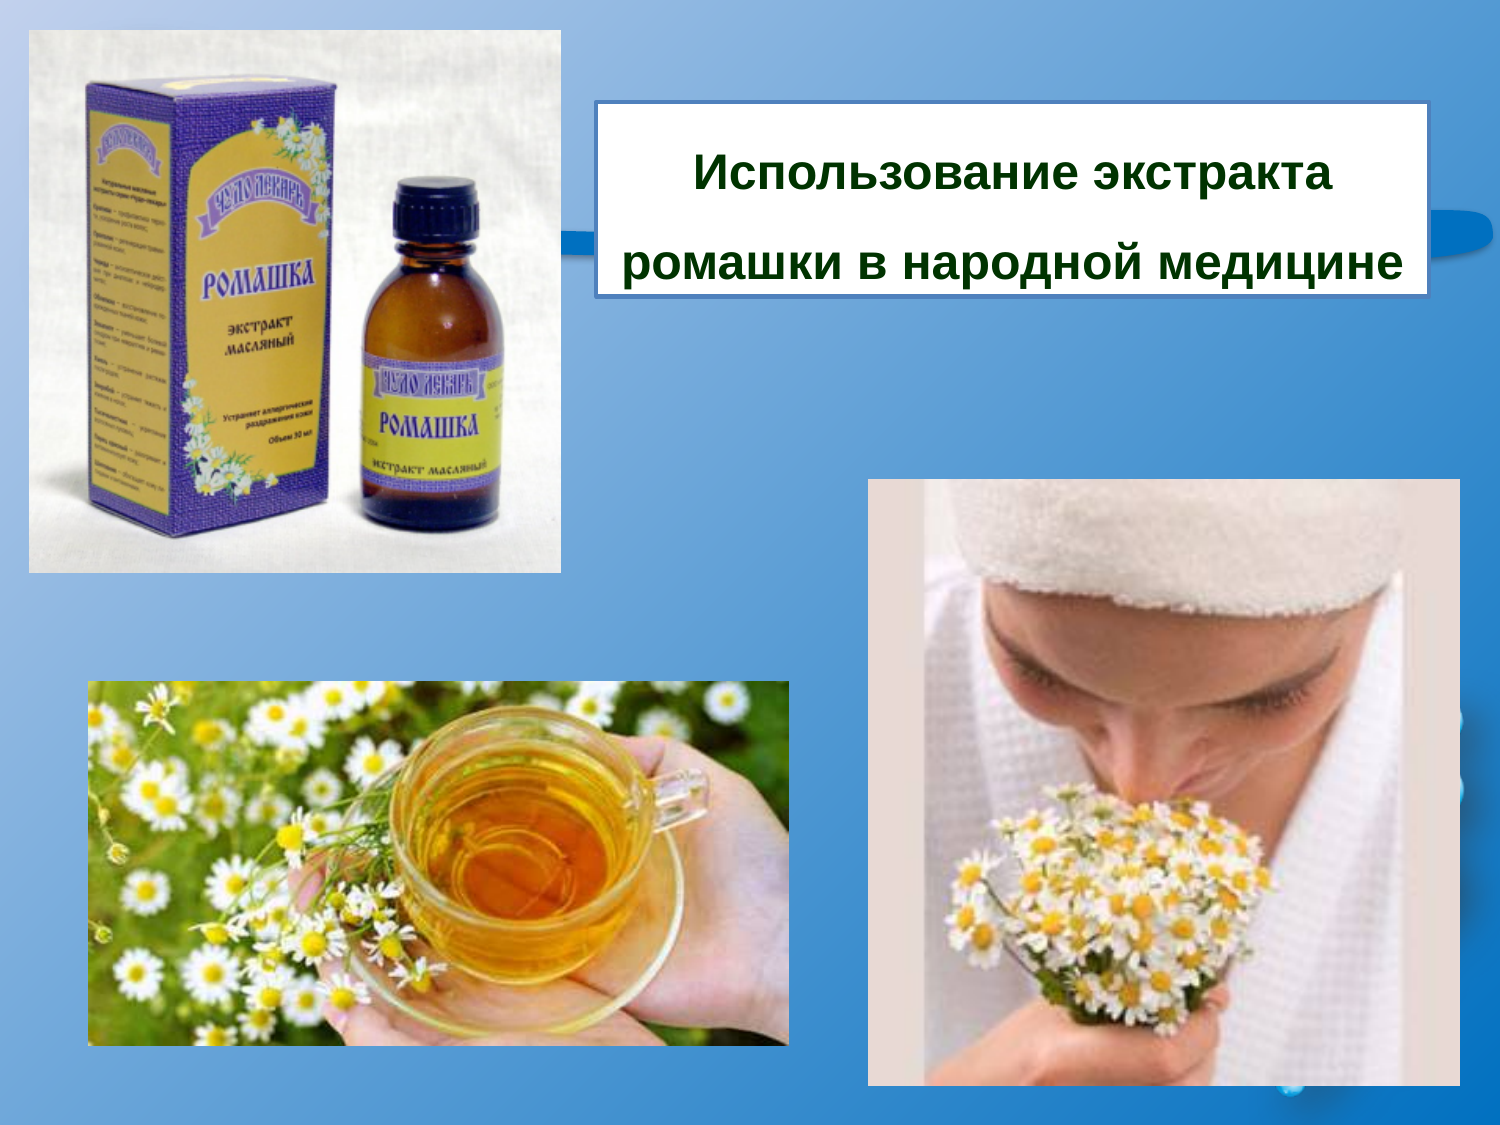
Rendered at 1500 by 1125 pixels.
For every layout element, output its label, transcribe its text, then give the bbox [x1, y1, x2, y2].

picture [29, 30, 562, 573]
picture [867, 479, 1473, 1103]
picture [88, 680, 789, 1046]
text_box Использование экстракта ромашки в народной медицине [594, 100, 1431, 299]
